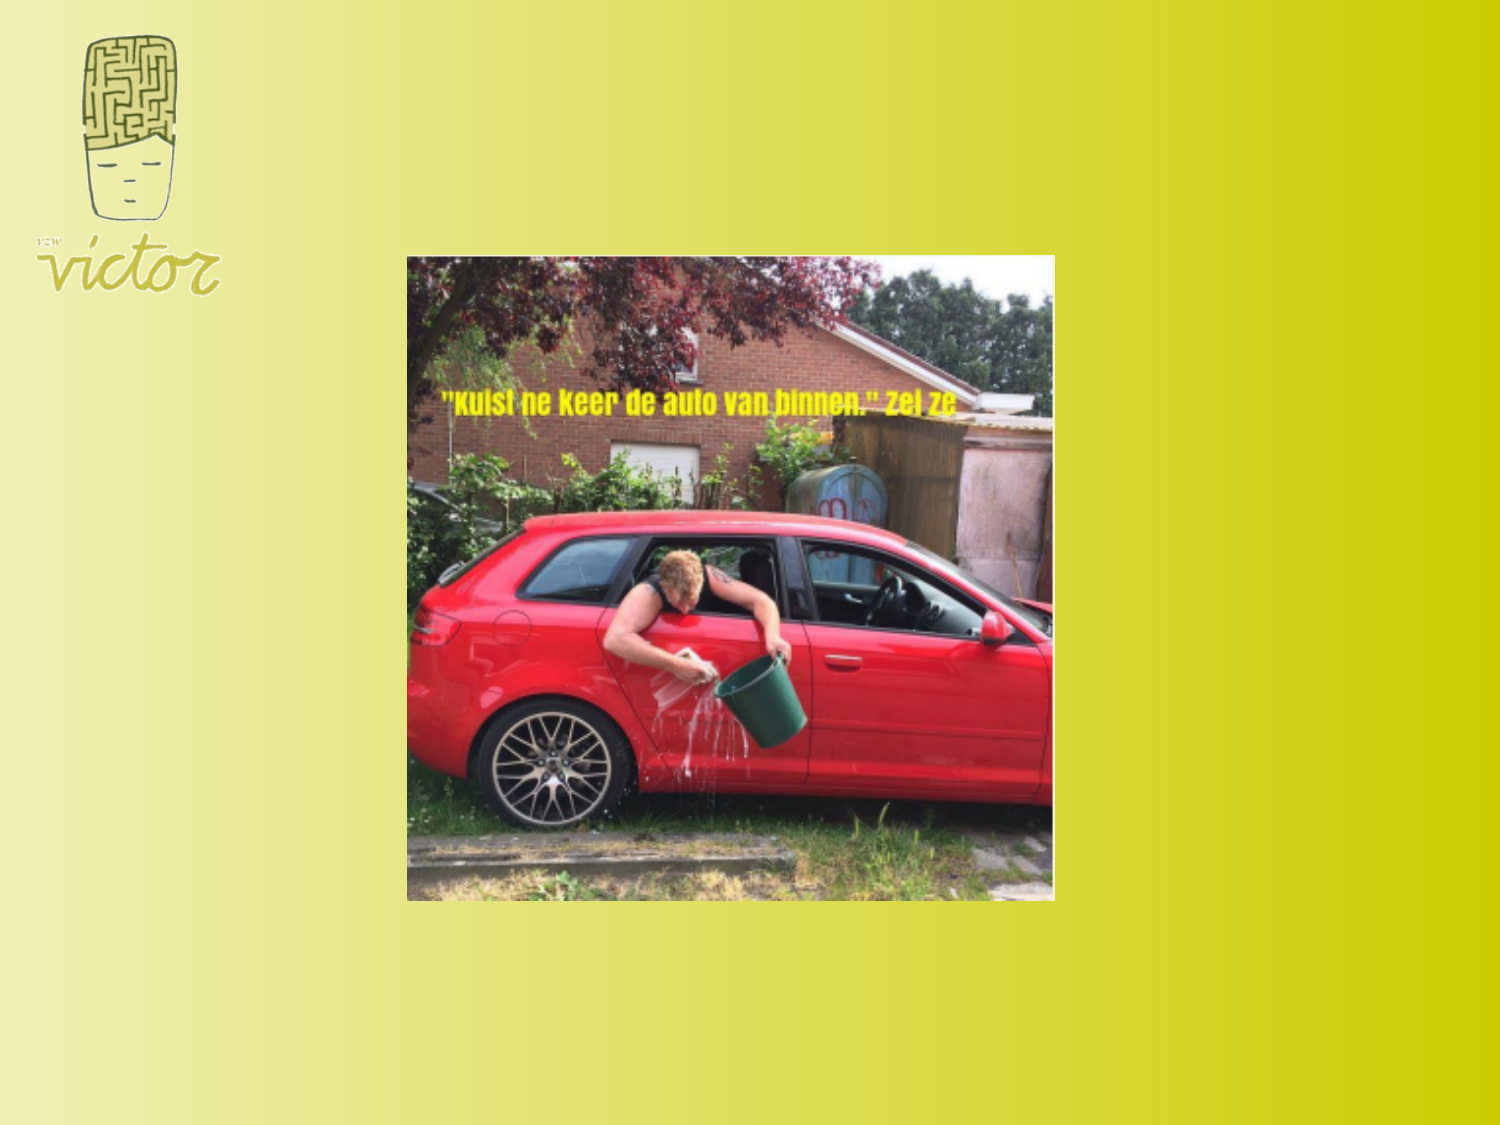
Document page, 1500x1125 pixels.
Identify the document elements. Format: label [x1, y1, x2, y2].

picture [407, 255, 1056, 902]
picture [29, 30, 234, 303]
